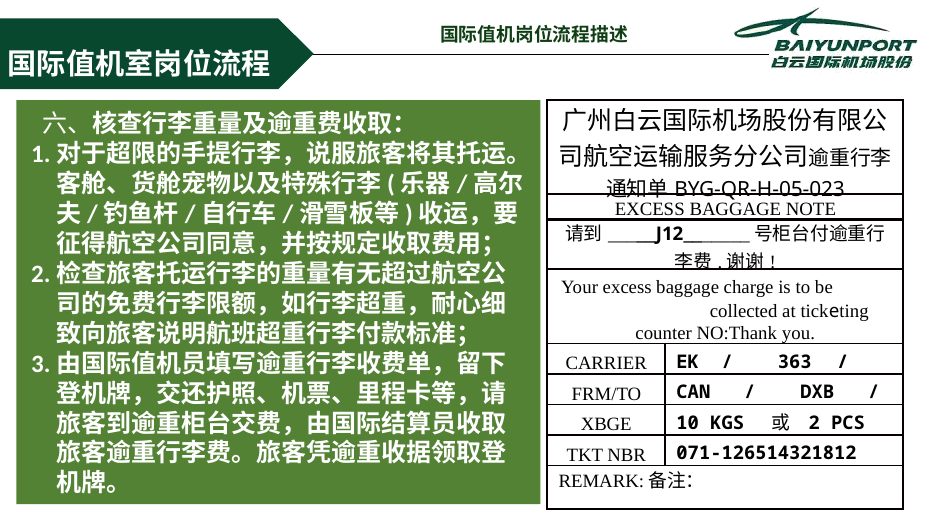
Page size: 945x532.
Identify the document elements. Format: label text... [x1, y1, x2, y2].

table_cell XBGE [548, 405, 664, 434]
table_cell EK / 363 / [666, 344, 902, 373]
picture [712, 0, 945, 78]
text_box 国际值机室岗位流程 [0, 17, 315, 91]
table_cell 请到_____J12_______号柜台付逾重行李费.谢谢! [548, 221, 902, 268]
table_cell CAN / DXB / [666, 375, 902, 404]
text_box 国际值机岗位流程描述 [284, 18, 712, 49]
table_header 广州白云国际机场股份有限公司航空运输服务分公司逾重行李通知单BYG-QR-H-05-023 [548, 101, 902, 193]
table_cell FRM/TO [548, 375, 664, 404]
text_box 六、核查行李重量及逾重费收取： 1.对于超限的手提行李，说服旅客将其托运。客舱、货舱宠物以及特殊行李(乐器/高尔夫/钓鱼杆/自行车/滑雪板等)收运，要征得航空公司同意，并按规定收取费用； 2.检查旅客托运行李的重量有无超过航空公司的免费行李限额，如行李超重，耐心细致向旅客说明航班超重行李付款标准； 3.由国际值机员填写逾重行李收费单，留下登机牌，交还护照、机票、里程卡等，请旅客到逾重柜台交费，由国际结算员收取旅客逾重行李费。旅客凭逾重收据领取登机牌。 [16, 100, 541, 505]
table_cell REMARK:备注： [548, 466, 902, 508]
table_cell Your excess baggage charge is to be collected at ticketing counter NO:Thank you. [548, 270, 902, 343]
table_cell TKT NBR [548, 436, 664, 465]
table_cell CARRIER [548, 344, 664, 373]
table_cell 071-126514321812 [666, 436, 902, 465]
table_cell EXCESS BAGGAGE NOTE [548, 195, 902, 218]
text_box [541, 150, 546, 211]
table_cell 10 KGS 或 2 PCS [666, 405, 902, 434]
